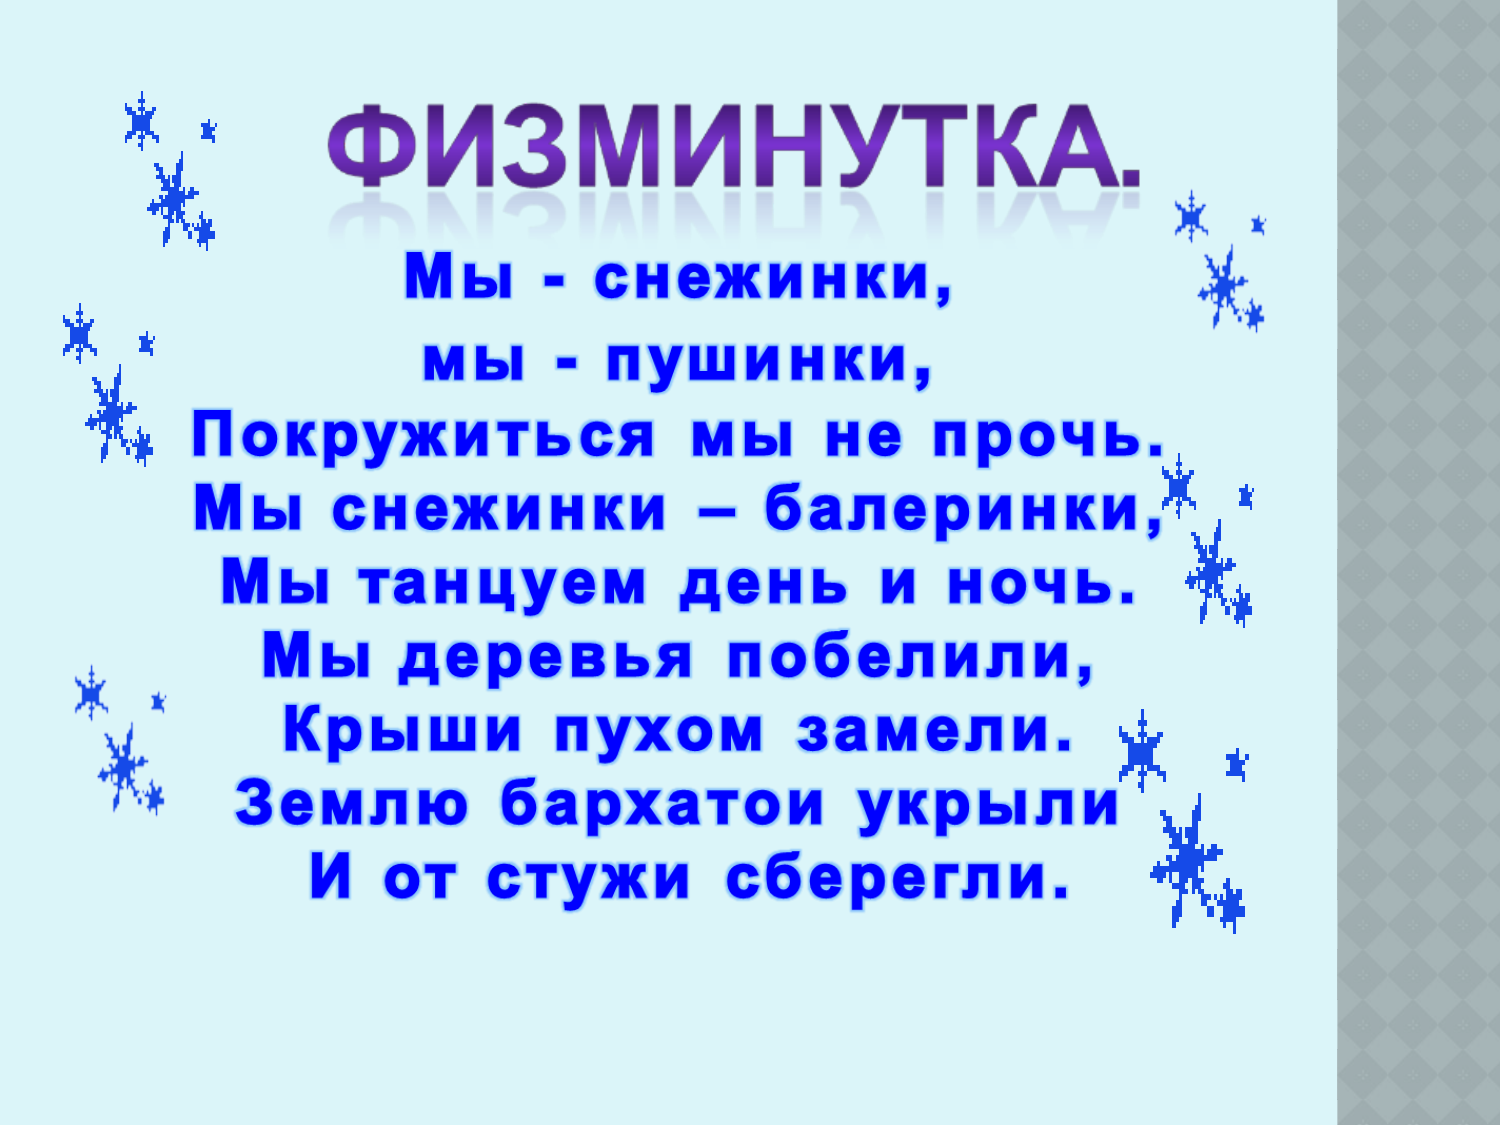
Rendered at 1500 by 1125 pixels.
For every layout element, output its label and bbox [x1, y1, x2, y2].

picture [49, 41, 1338, 1125]
